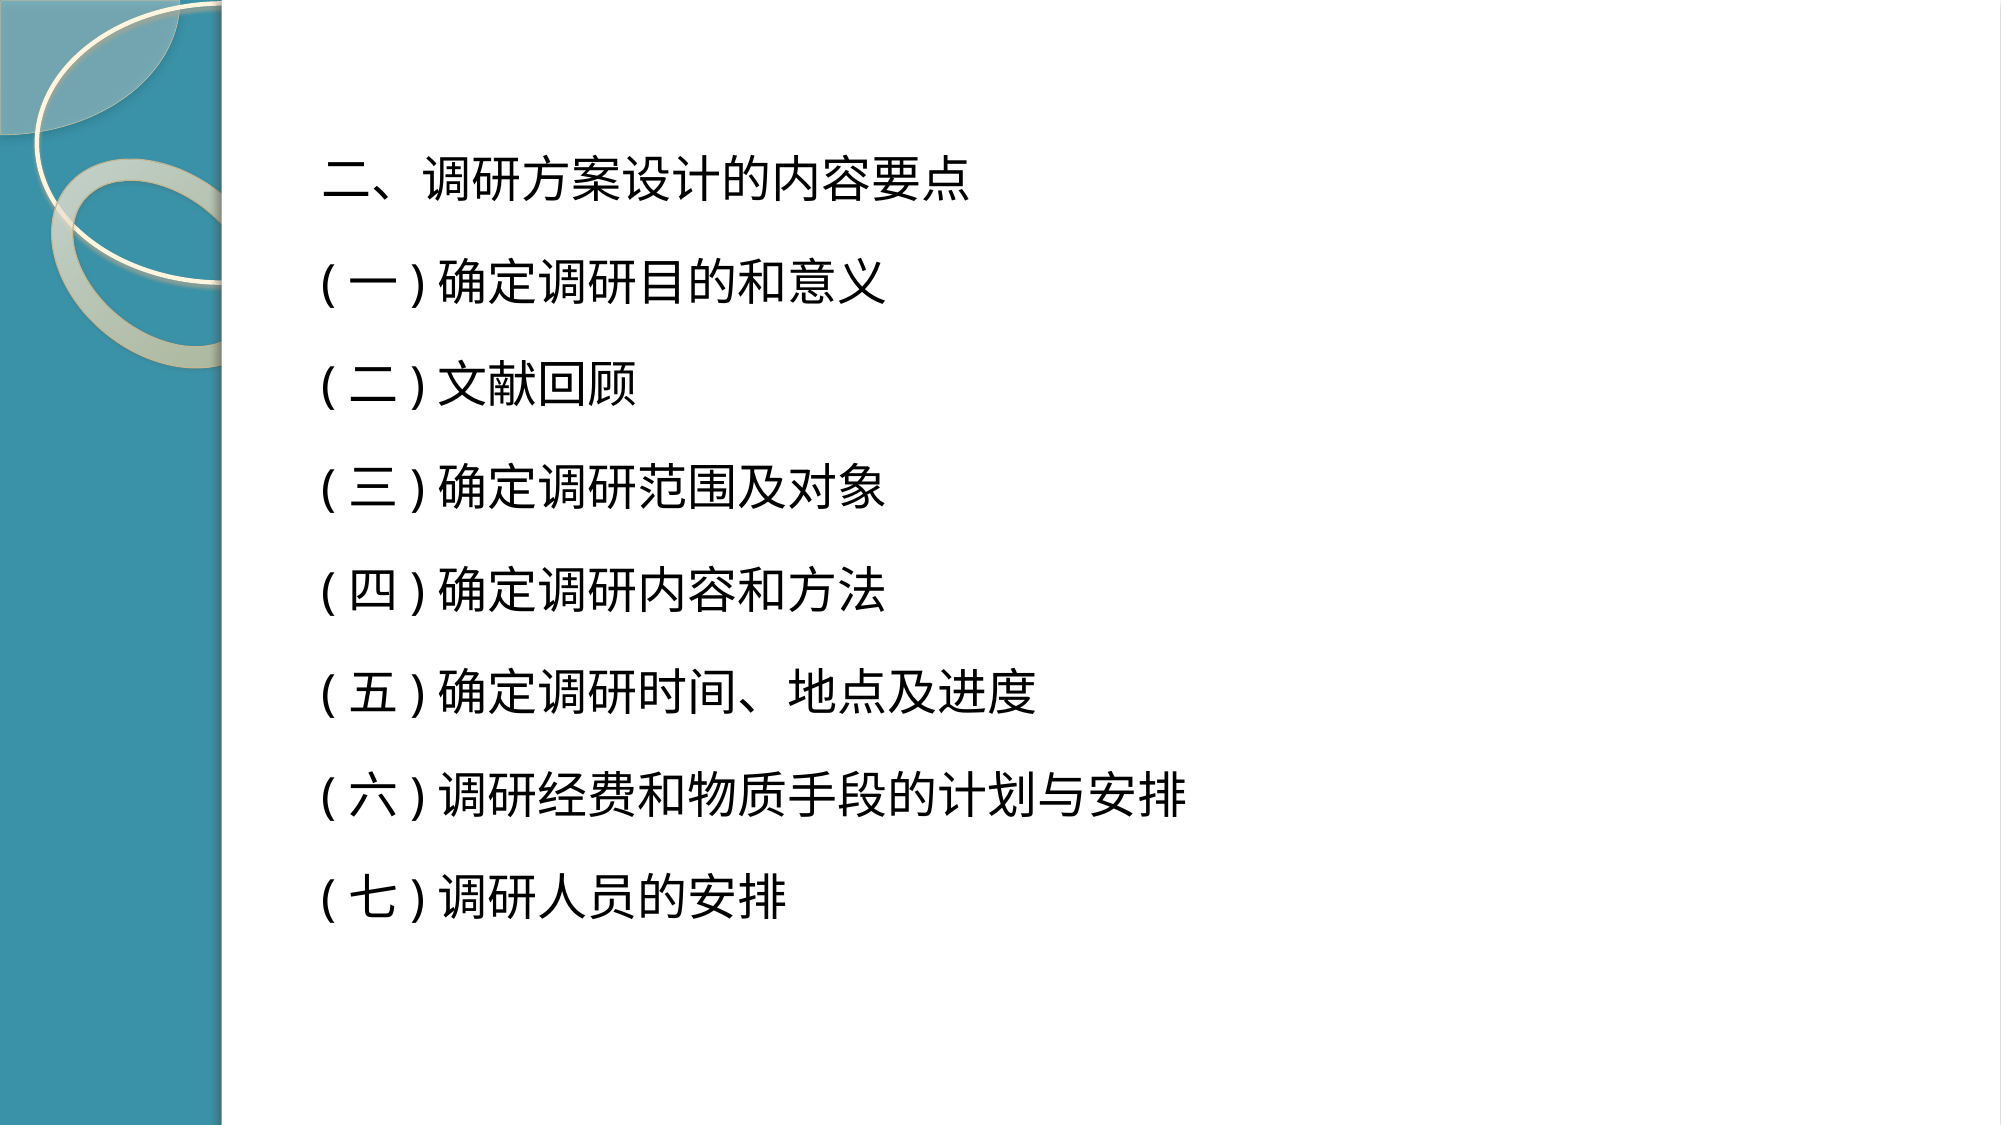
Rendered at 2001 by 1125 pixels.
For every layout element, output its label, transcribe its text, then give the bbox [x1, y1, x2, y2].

list 二、调研方案设计的内容要点 (一)确定调研目的和意义 (二)文献回顾 (三)确定调研范围及对象 (四)确定调研内容和方法 (五)确定调研时间、地点及进度 (六)调研经费和物质手段的计划与安排 (七)调研人员的安排 [292, 110, 1933, 1054]
